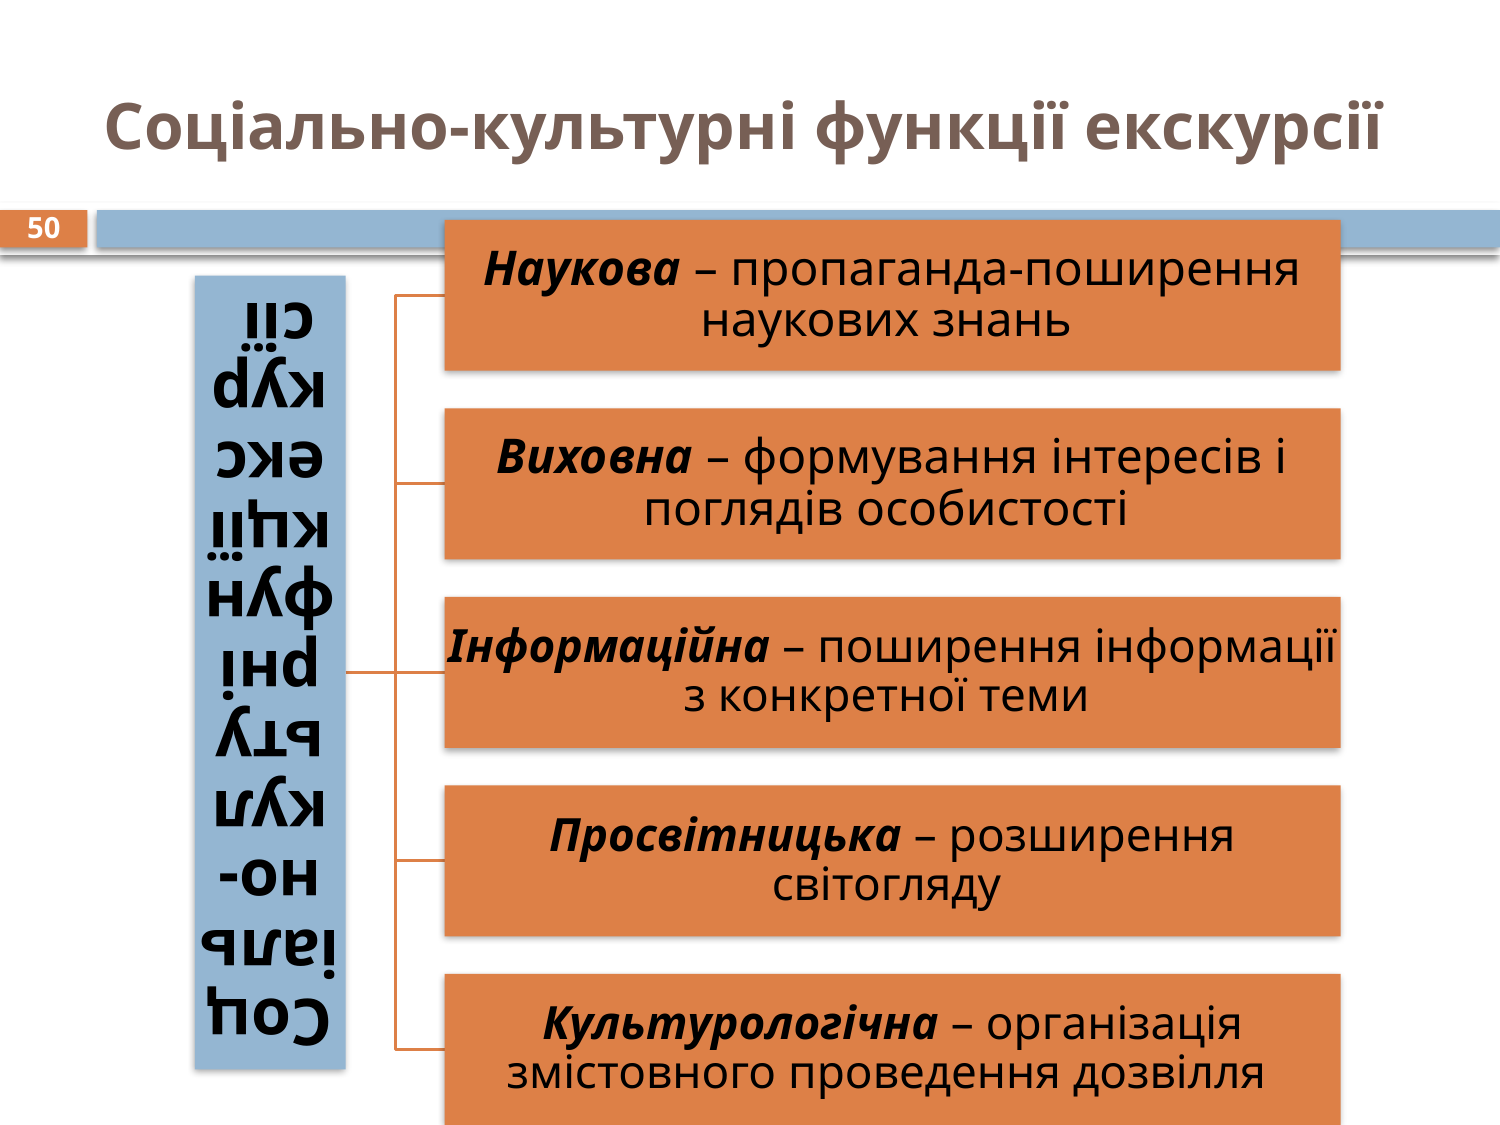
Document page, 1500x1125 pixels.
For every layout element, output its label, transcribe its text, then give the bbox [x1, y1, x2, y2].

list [52, 219, 1483, 1125]
title Соціально-культурні функції екскурсії [76, 42, 1427, 206]
slide_number 50 [0, 208, 88, 249]
